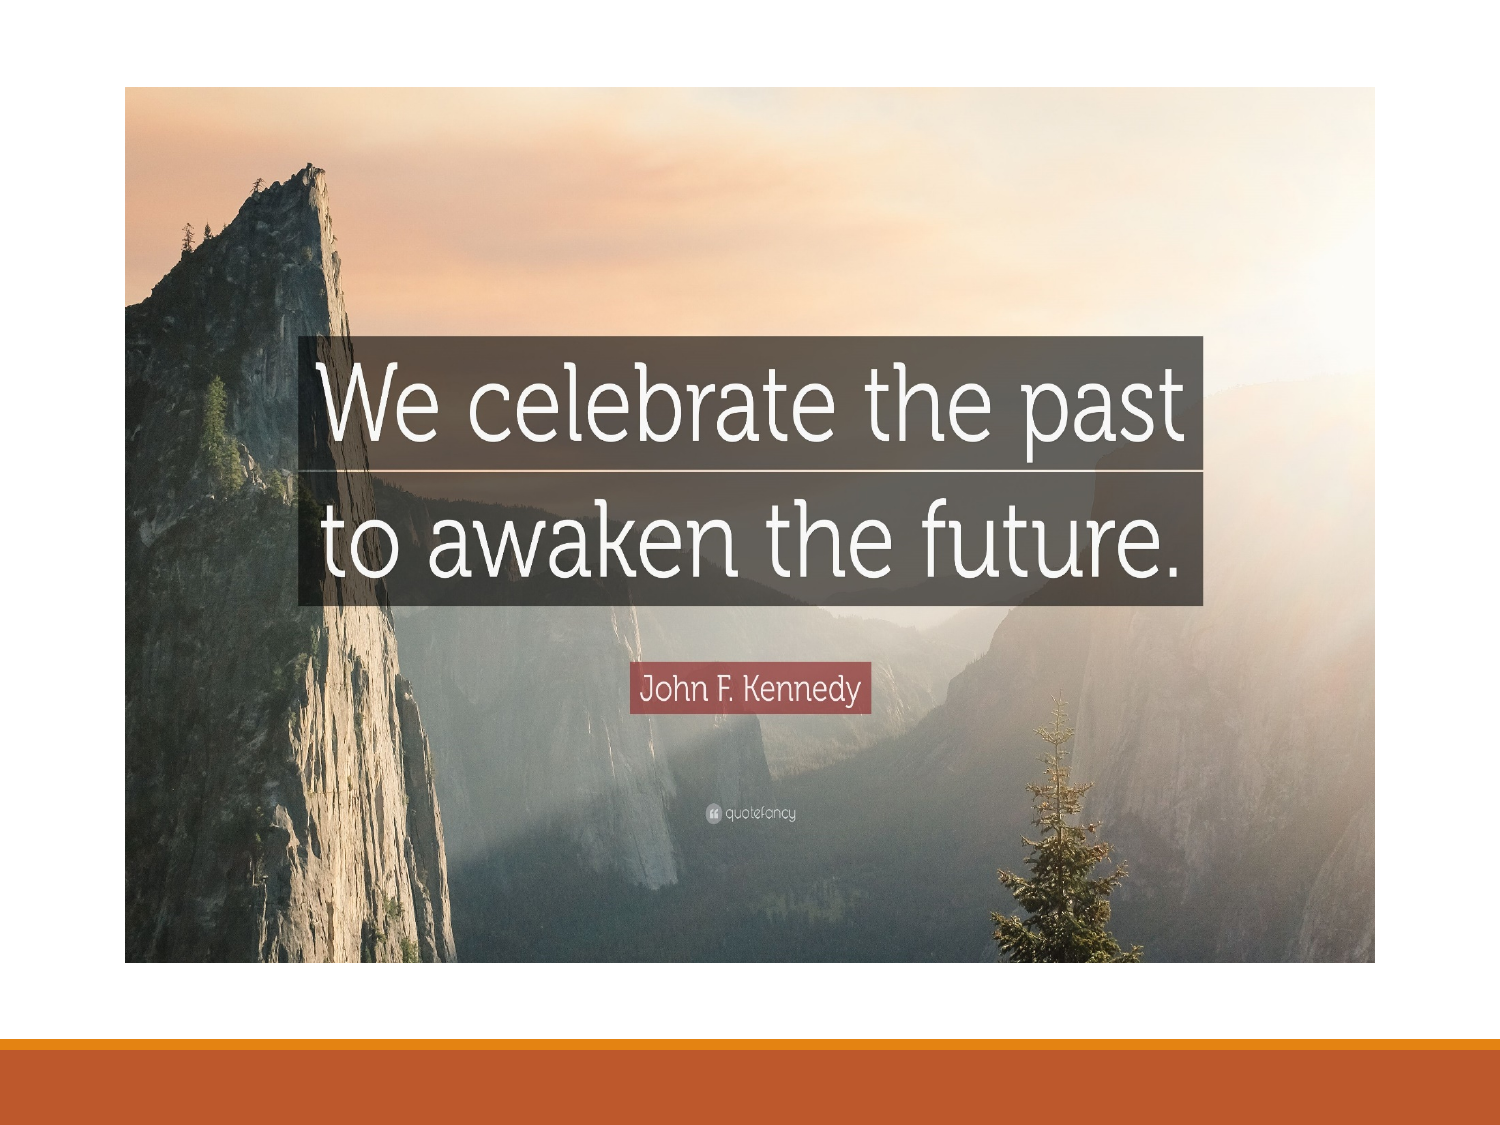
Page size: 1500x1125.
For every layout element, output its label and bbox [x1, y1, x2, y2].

list [124, 86, 1376, 964]
